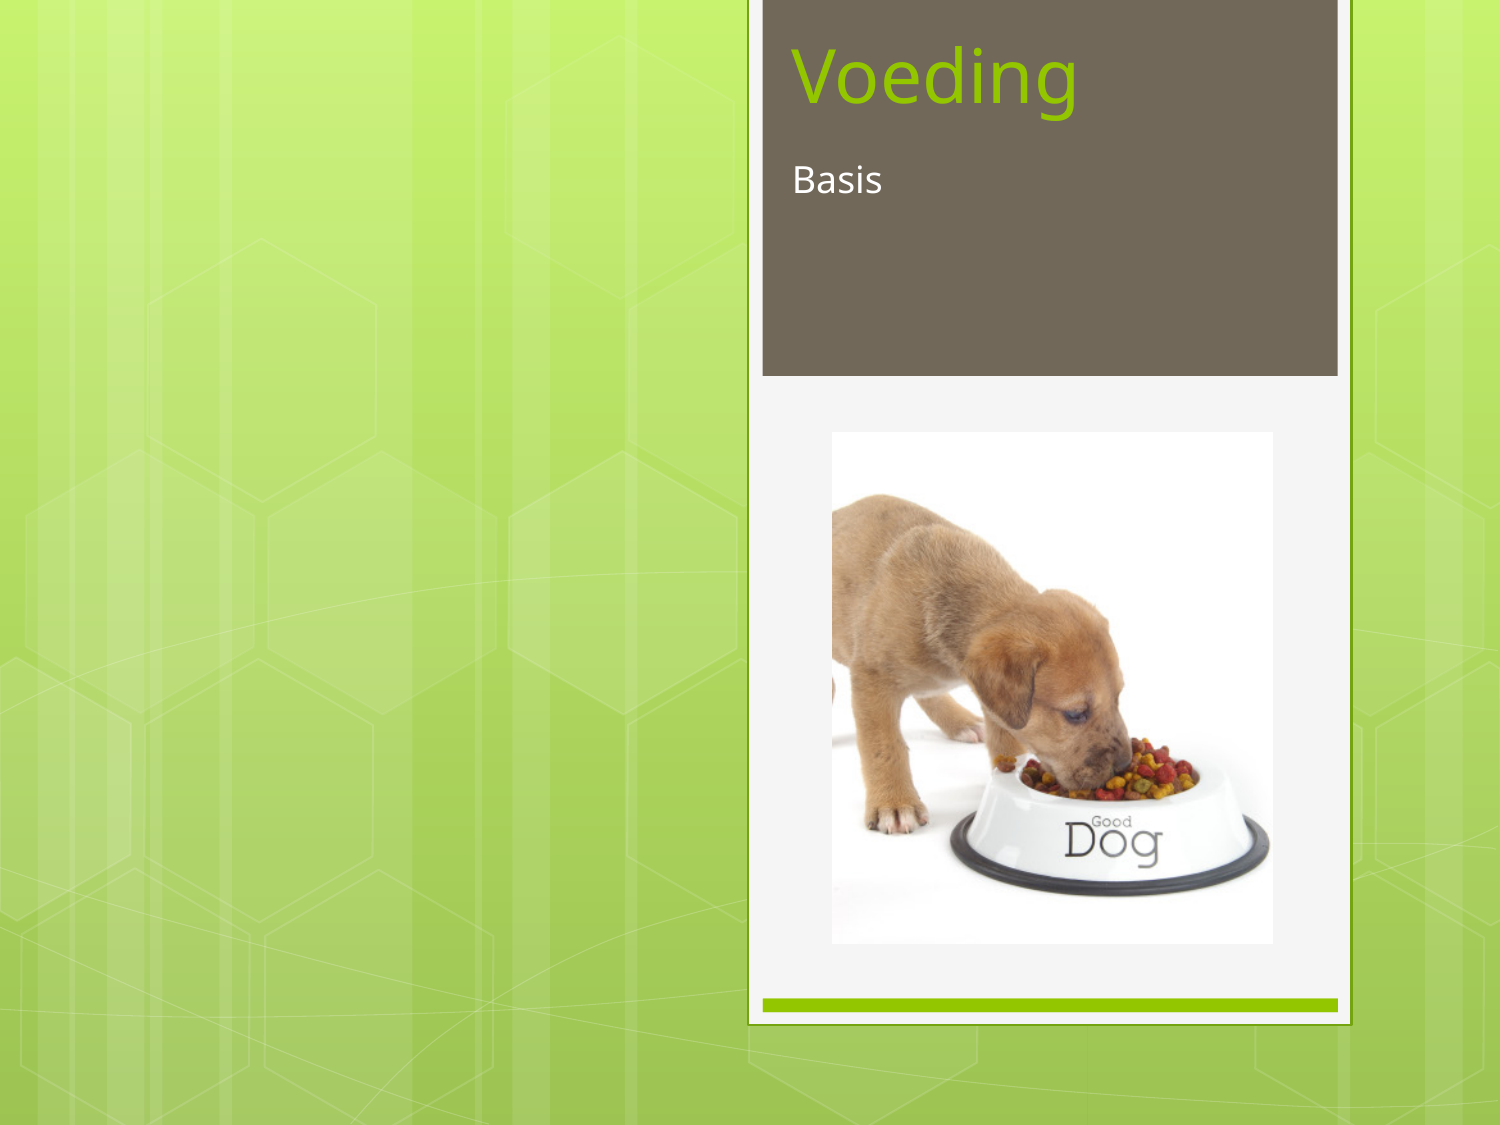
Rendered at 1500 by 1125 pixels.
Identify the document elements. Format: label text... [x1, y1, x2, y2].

title Voeding [776, 0, 1320, 126]
subtitle Basis [776, 149, 1320, 356]
picture [832, 432, 1273, 944]
